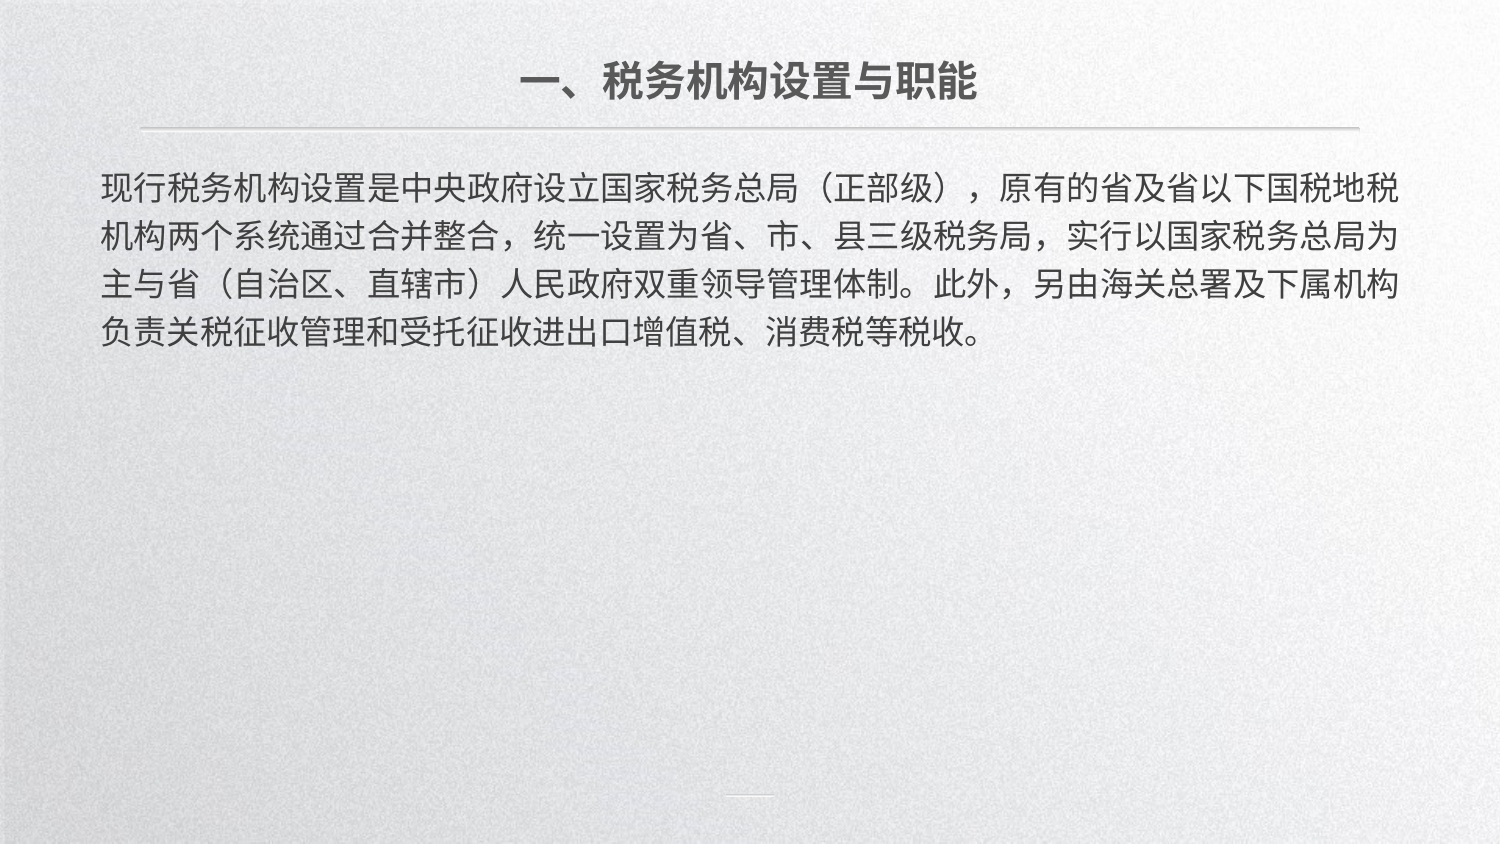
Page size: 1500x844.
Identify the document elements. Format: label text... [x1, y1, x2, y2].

text_box 现行税务机构设置是中央政府设立国家税务总局（正部级），原有的省及省以下国税地税机构两个系统通过合并整合，统一设置为省、市、县三级税务局，实行以国家税务总局为主与省（自治区、直辖市）人民政府双重领导管理体制。此外，另由海关总署及下属机构负责关税征收管理和受托征收进出口增值税、消费税等税收。 [100, 159, 1400, 351]
picture [0, 0, 1500, 844]
text_box 一、税务机构设置与职能 [459, 49, 1038, 111]
